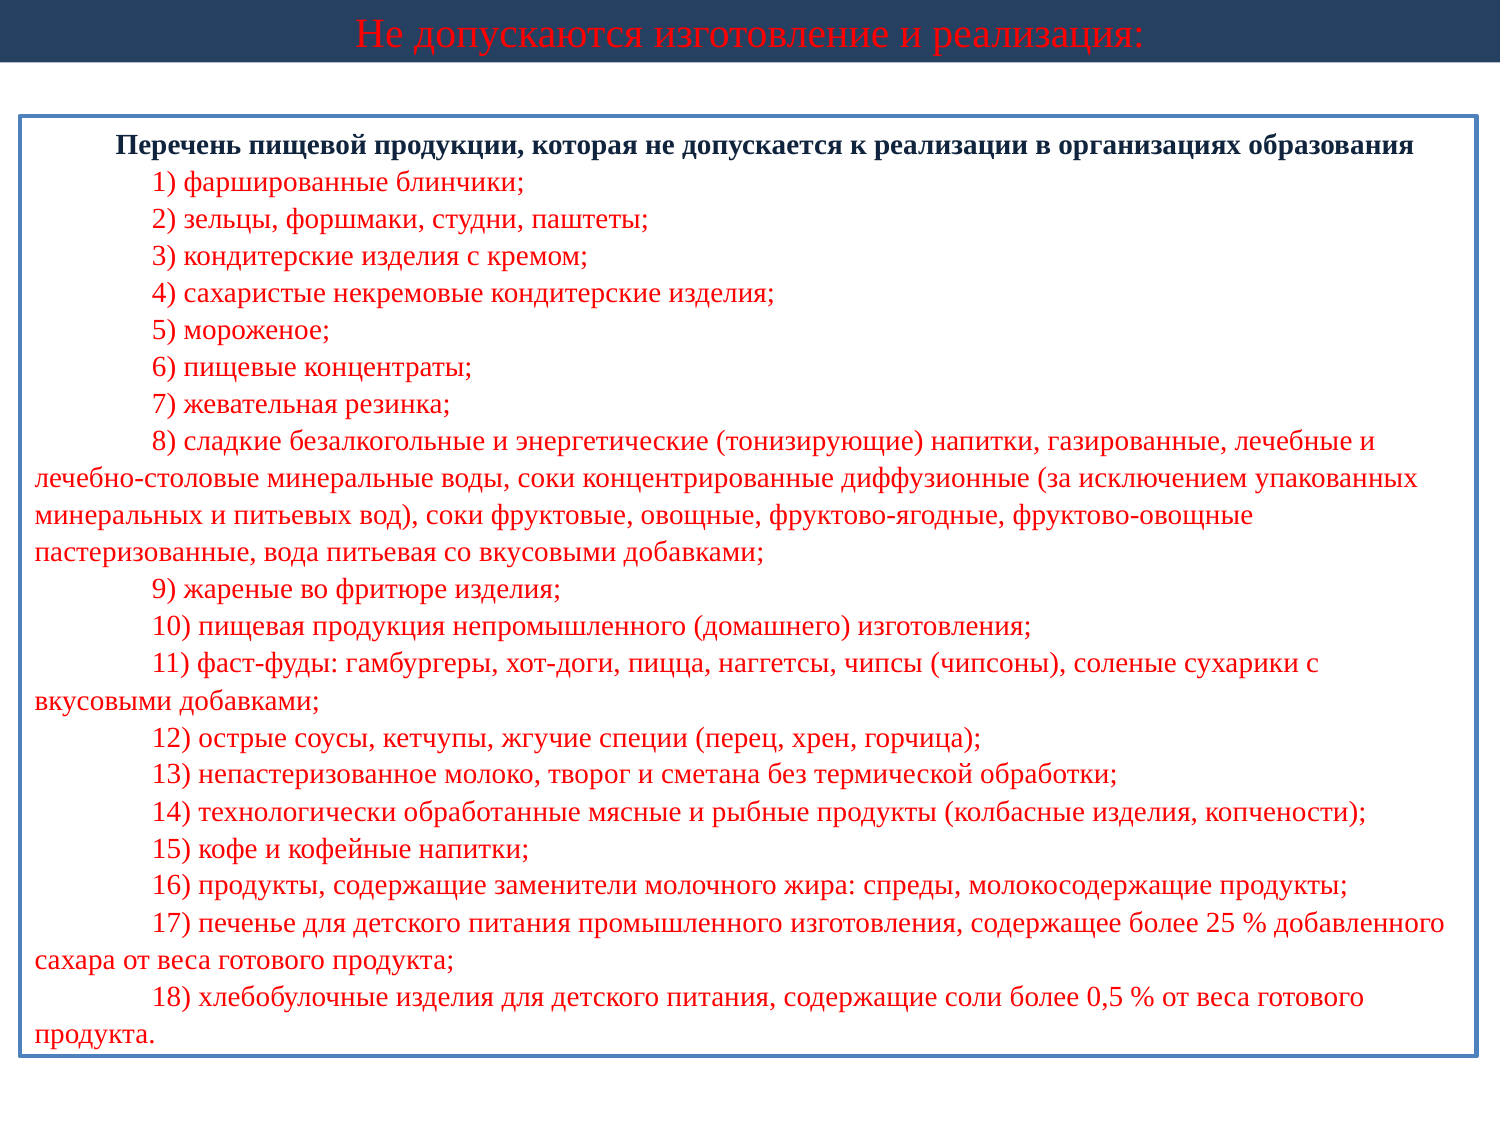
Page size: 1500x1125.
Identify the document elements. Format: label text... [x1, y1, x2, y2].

text_box Перечень пищевой продукции, которая не допускается к реализации в организациях образования 1) фаршированные блинчики; 2) зельцы, форшмаки, студни, паштеты; 3) кондитерские изделия с кремом; 4) сахаристые некремовые кондитерские изделия; 5) мороженое; 6) пищевые концентраты; 7) жевательная резинка; 8) сладкие безалкогольные и энергетические (тонизирующие) напитки, газированные, лечебные и лечебно-столовые минеральные воды, соки концентрированные диффузионные (за исключением упакованных минеральных и питьевых вод), соки фруктовые, овощные, фруктово-ягодные, фруктово-овощные пастеризованные, вода питьевая со вкусовыми добавками; 9) жареные во фритюре изделия; 10) пищевая продукция непромышленного (домашнего) изготовления; 11) фаст-фуды: гамбургеры, хот-доги, пицца, наггетсы, чипсы (чипсоны), соленые сухарики с вкусовыми добавками; 12) острые соусы, кетчупы, жгучие специи (перец, хрен, горчица); 13) непастеризованное молоко, творог и сметана без термической обработки; 14) технологически обработанные мясные и рыбные продукты (колбасные изделия, копчености); 15) кофе и кофейные напитки; 16) продукты, содержащие заменители молочного жира: спреды, молокосодержащие продукты; 17) печенье для детского питания промышленного изготовления, содержащее более 25 % добавленного сахара от веса готового продукта; 18) хлебобулочные изделия для детского питания, содержащие соли более 0,5 % от веса готового продукта. [18, 114, 1479, 1058]
text_box Не допускаются изготовление и реализация: [0, 0, 1500, 64]
